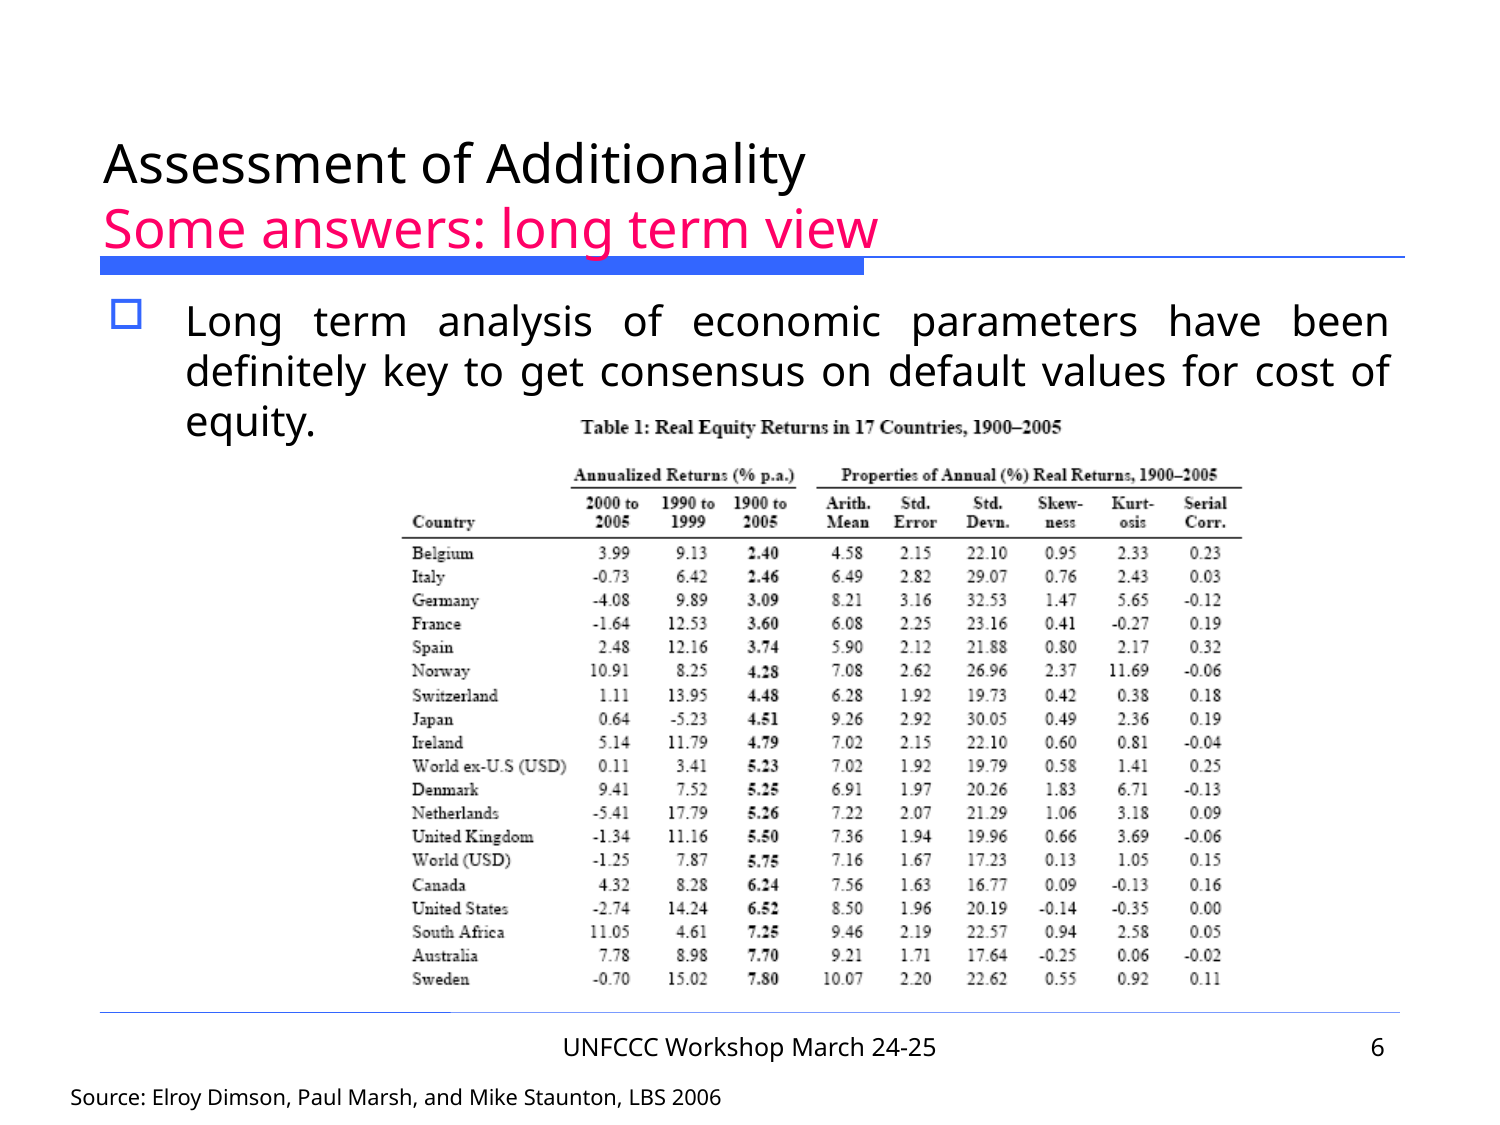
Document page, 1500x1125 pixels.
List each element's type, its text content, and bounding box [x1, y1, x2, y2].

title Assessment of Additionality Some answers: long term view [88, 83, 1402, 268]
slide_number 6 [1074, 1024, 1401, 1103]
text_box Source: Elroy Dimson, Paul Marsh, and Mike Staunton, LBS 2006 [55, 1075, 744, 1117]
picture [398, 420, 1247, 996]
footer UNFCCC Workshop March 24-25 [512, 1024, 988, 1103]
list Long term analysis of economic parameters have been definitely key to get consensus on default values for cost of equity. [92, 287, 1406, 988]
